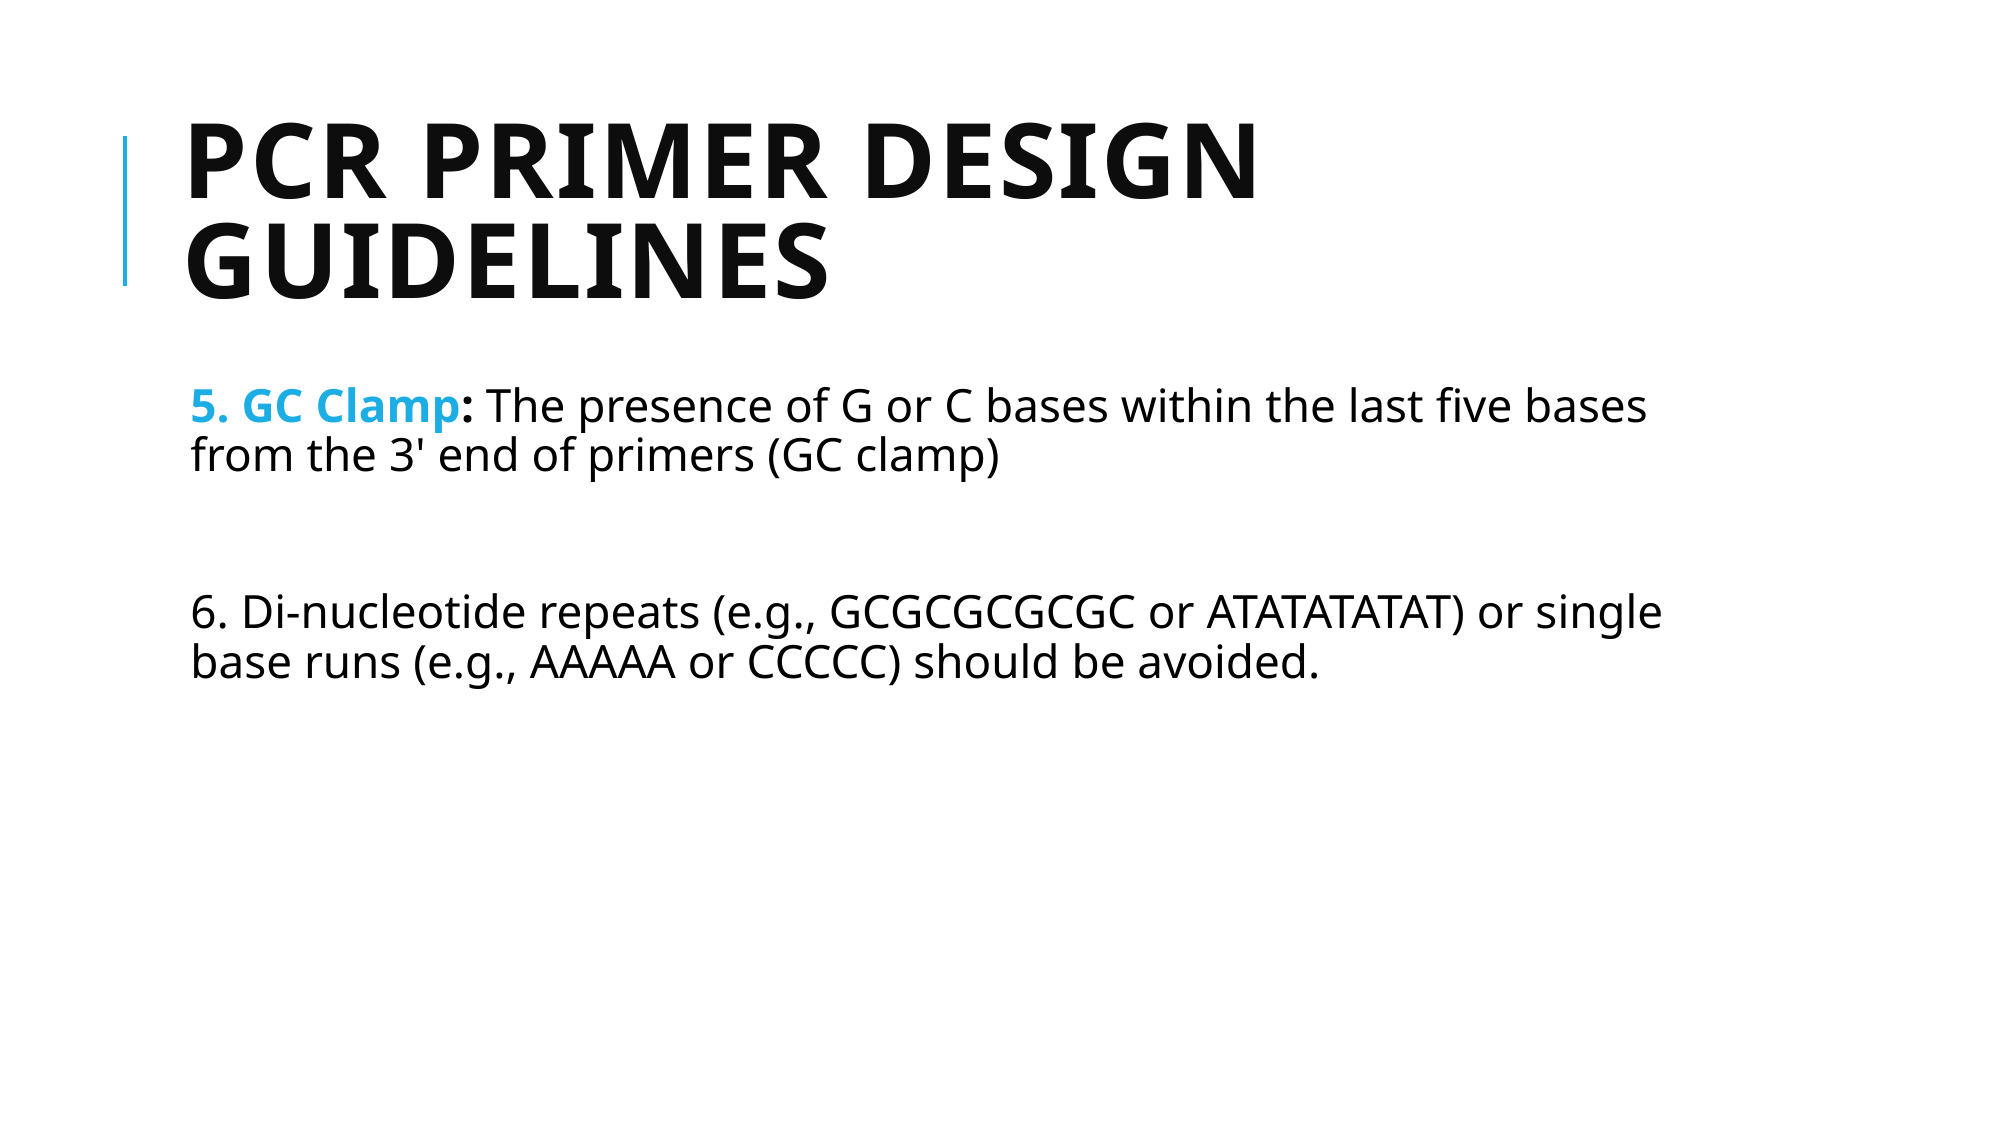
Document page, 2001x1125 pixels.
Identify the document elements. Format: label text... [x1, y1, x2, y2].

list 5. GC Clamp: The presence of G or C bases within the last five bases from the 3' end of primers (GC clamp) 6. Di-nucleotide repeats (e.g., GCGCGCGCGC or ATATATATAT) or single base runs (e.g., AAAAA or CCCCC) should be avoided. [168, 375, 1763, 1035]
title PCR Primer Design Guidelines [168, 96, 1763, 342]
